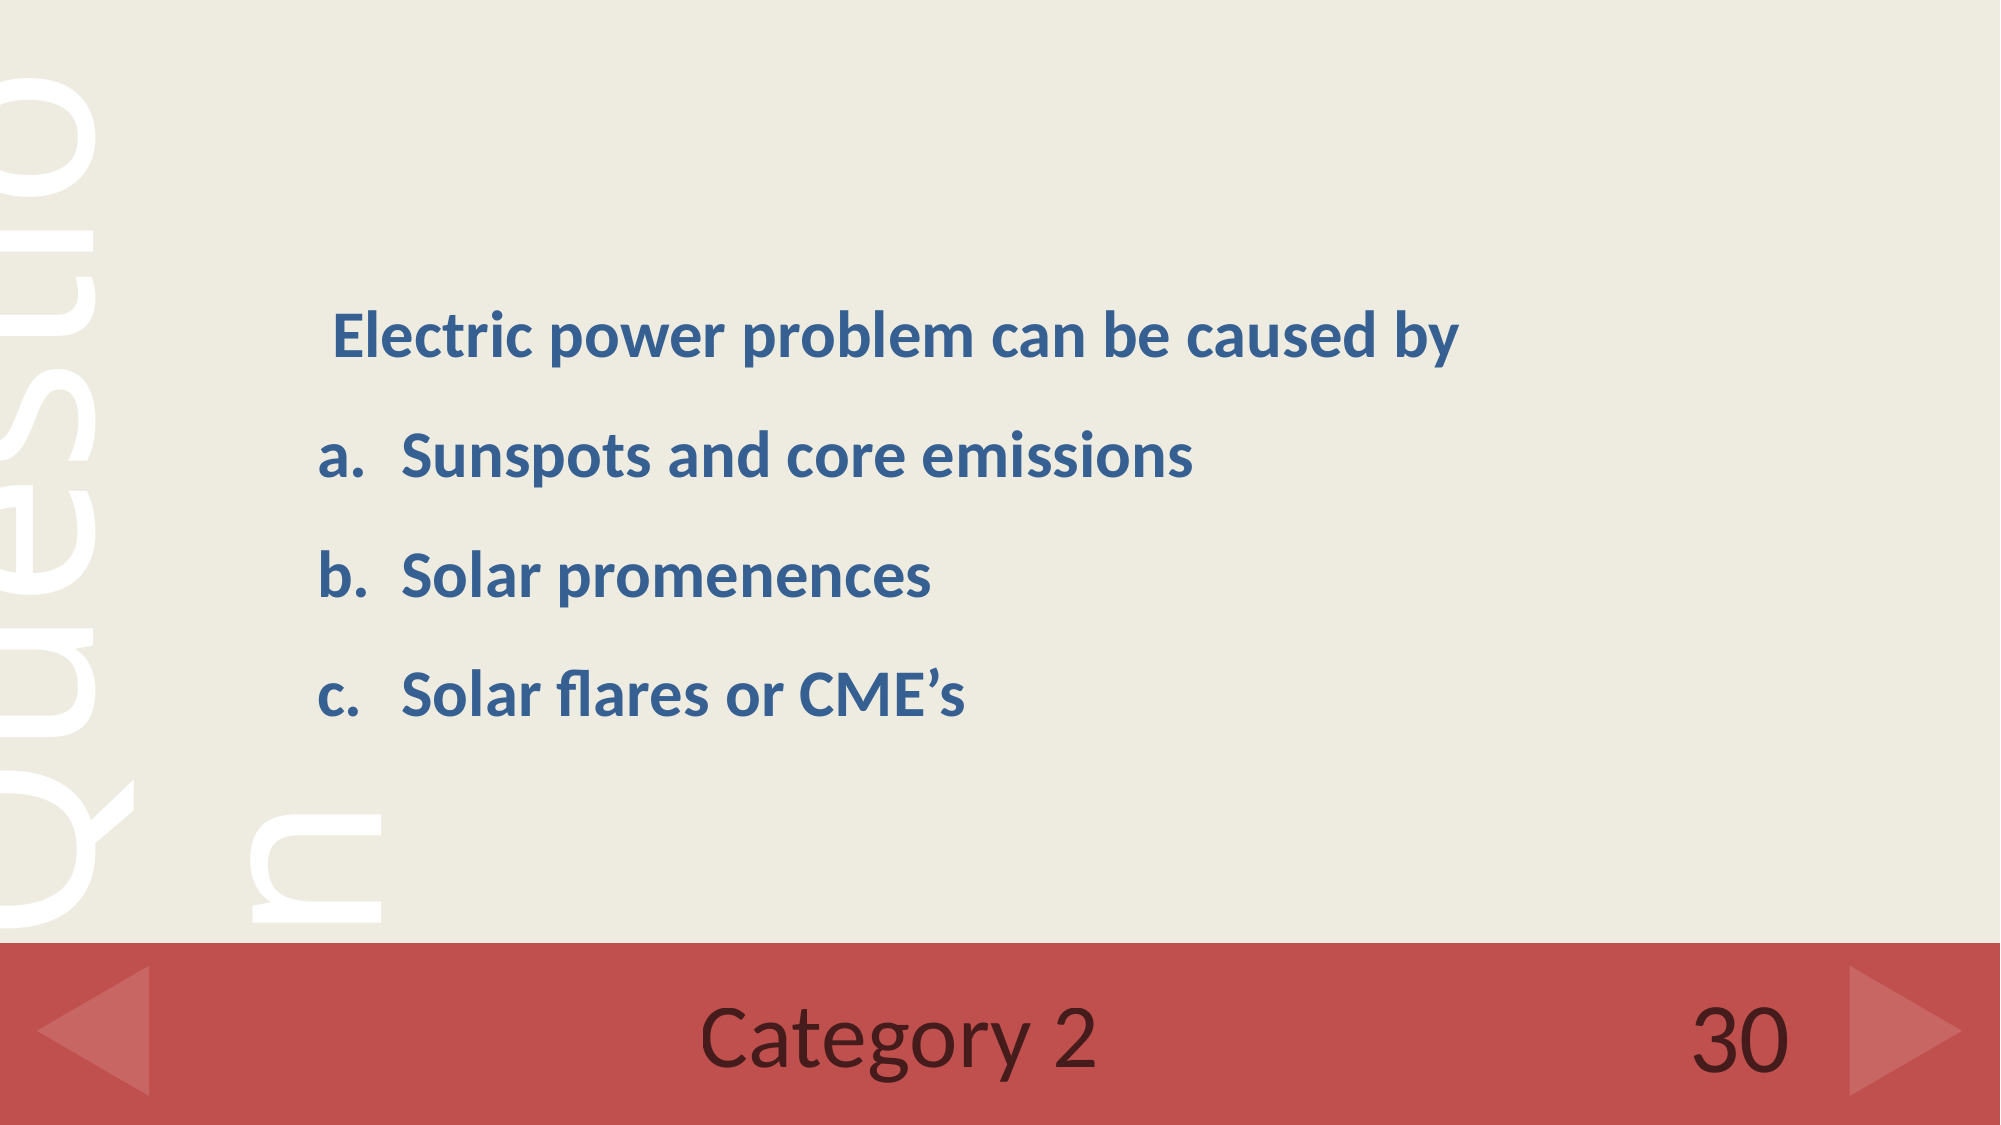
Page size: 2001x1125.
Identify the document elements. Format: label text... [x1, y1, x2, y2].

list 30 [1800, 967, 1806, 1097]
title Category 2 [0, 937, 1800, 1125]
list Electric power problem can be caused by Sunspots and core emissions Solar promenences Solar flares or CME’s [302, 126, 1881, 854]
